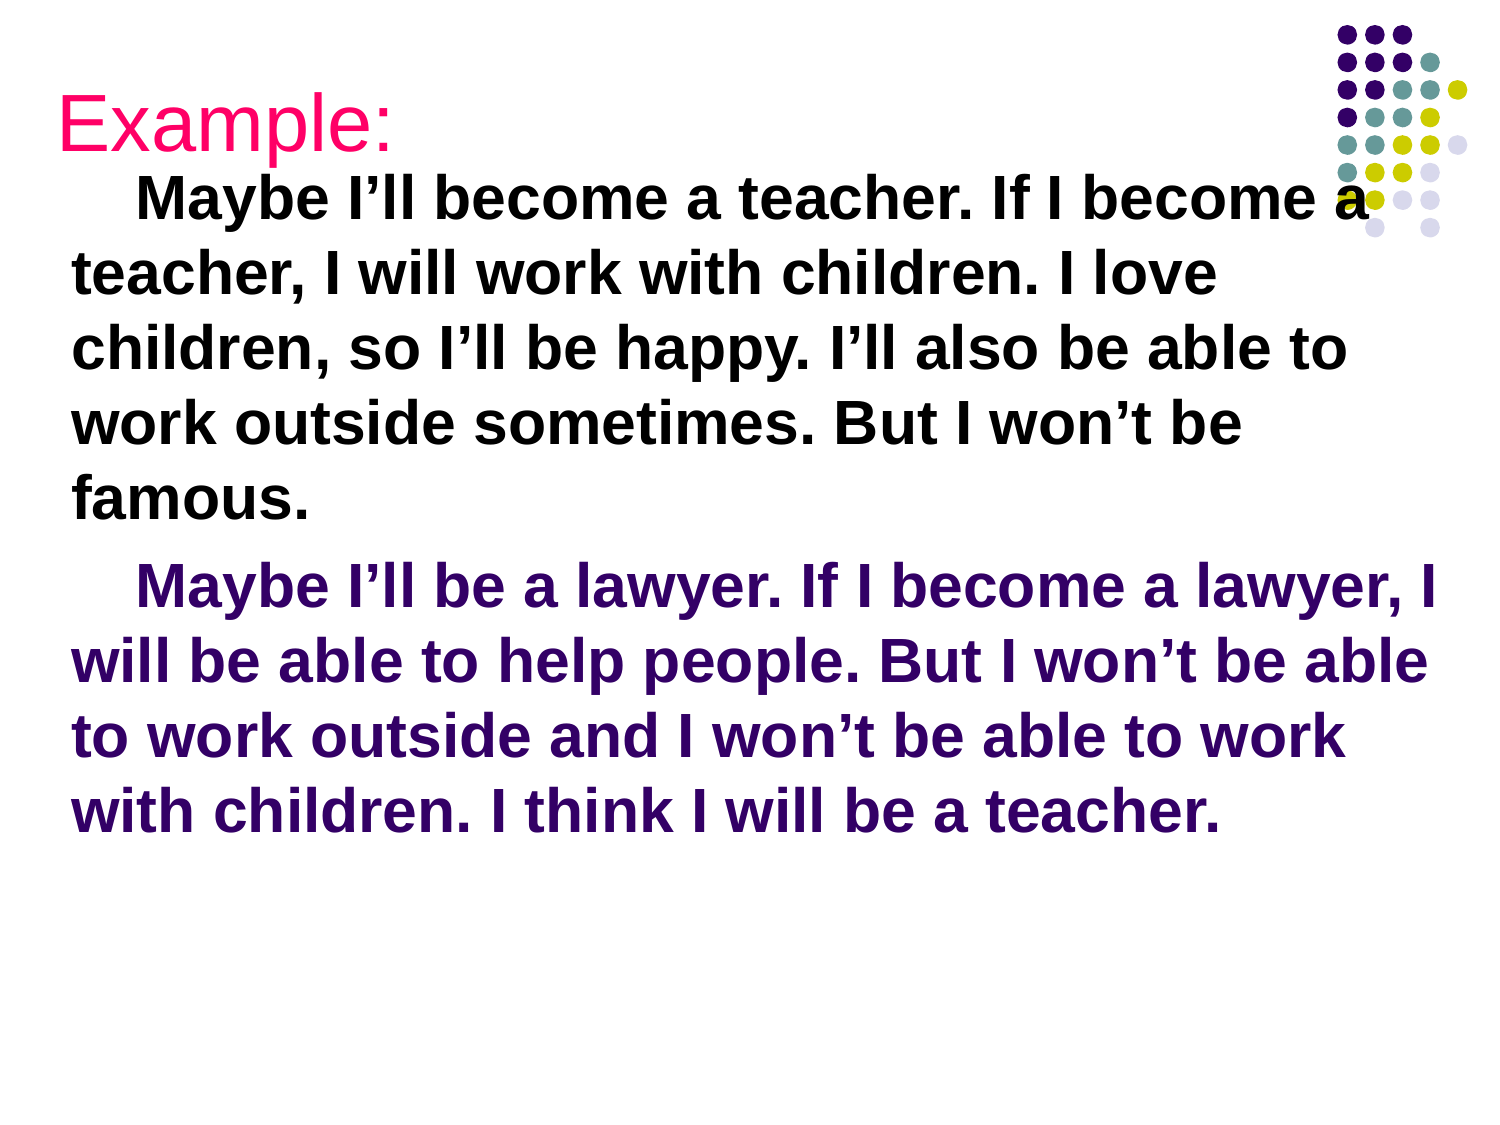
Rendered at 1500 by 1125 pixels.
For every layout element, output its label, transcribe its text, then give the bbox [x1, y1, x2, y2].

title Example: [41, 0, 1394, 149]
list Maybe I’ll become a teacher. If I become a teacher, I will work with children. I love children, so I’ll be happy. I’ll also be able to work outside sometimes. But I won’t be famous. Maybe I’ll be a lawyer. If I become a lawyer, I will be able to help people. But I won’t be able to work outside and I won’t be able to work with children. I think I will be a teacher. [0, 149, 1500, 1125]
